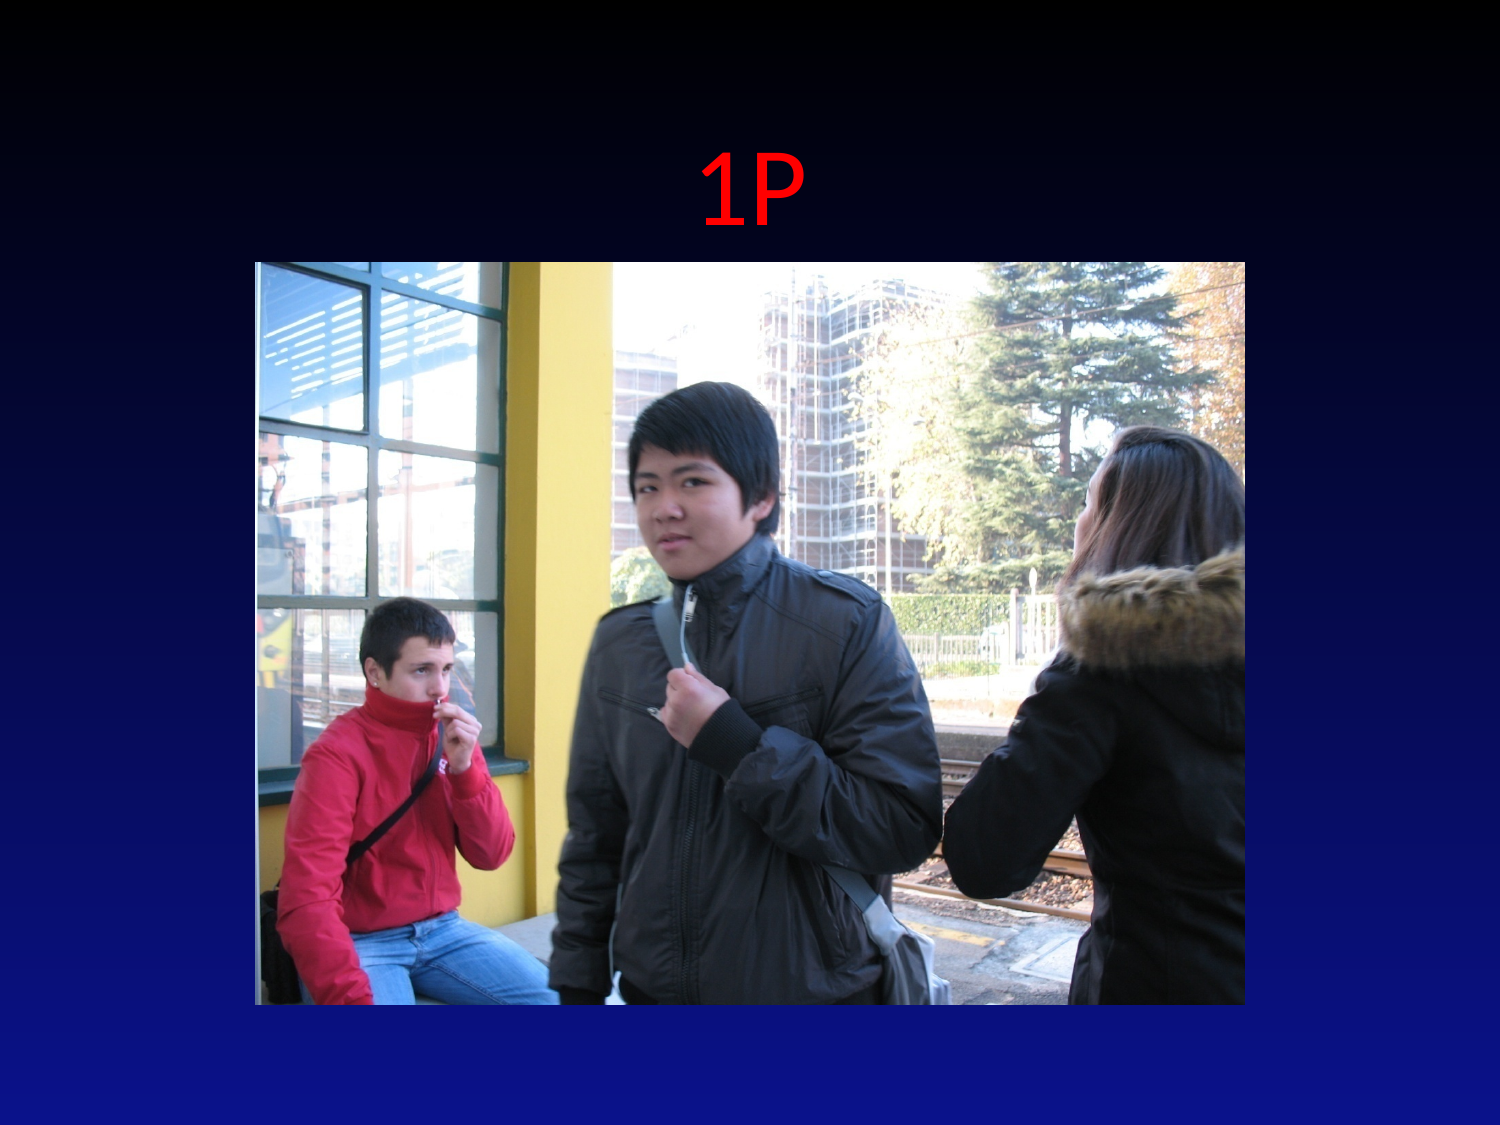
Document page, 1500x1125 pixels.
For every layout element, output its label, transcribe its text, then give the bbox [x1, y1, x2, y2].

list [254, 262, 1246, 1006]
text_box 1P [234, 105, 1266, 256]
